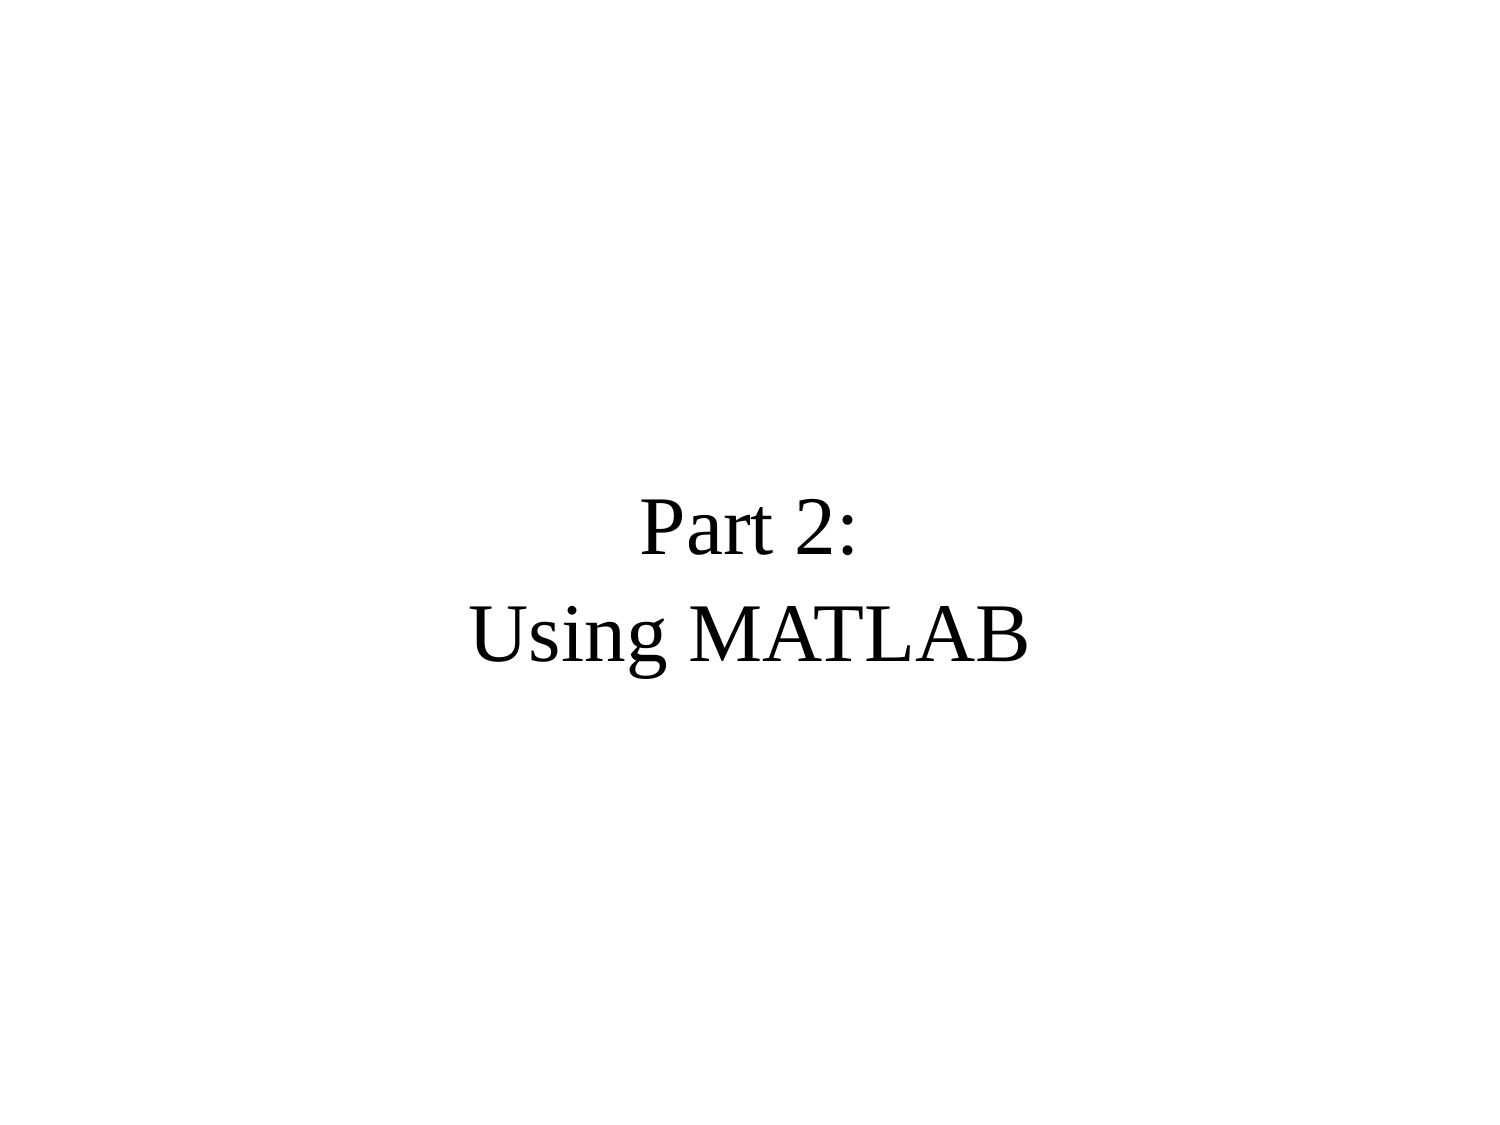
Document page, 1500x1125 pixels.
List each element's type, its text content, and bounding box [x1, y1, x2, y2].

text_box Part 2: Using MATLAB [0, 474, 1500, 775]
